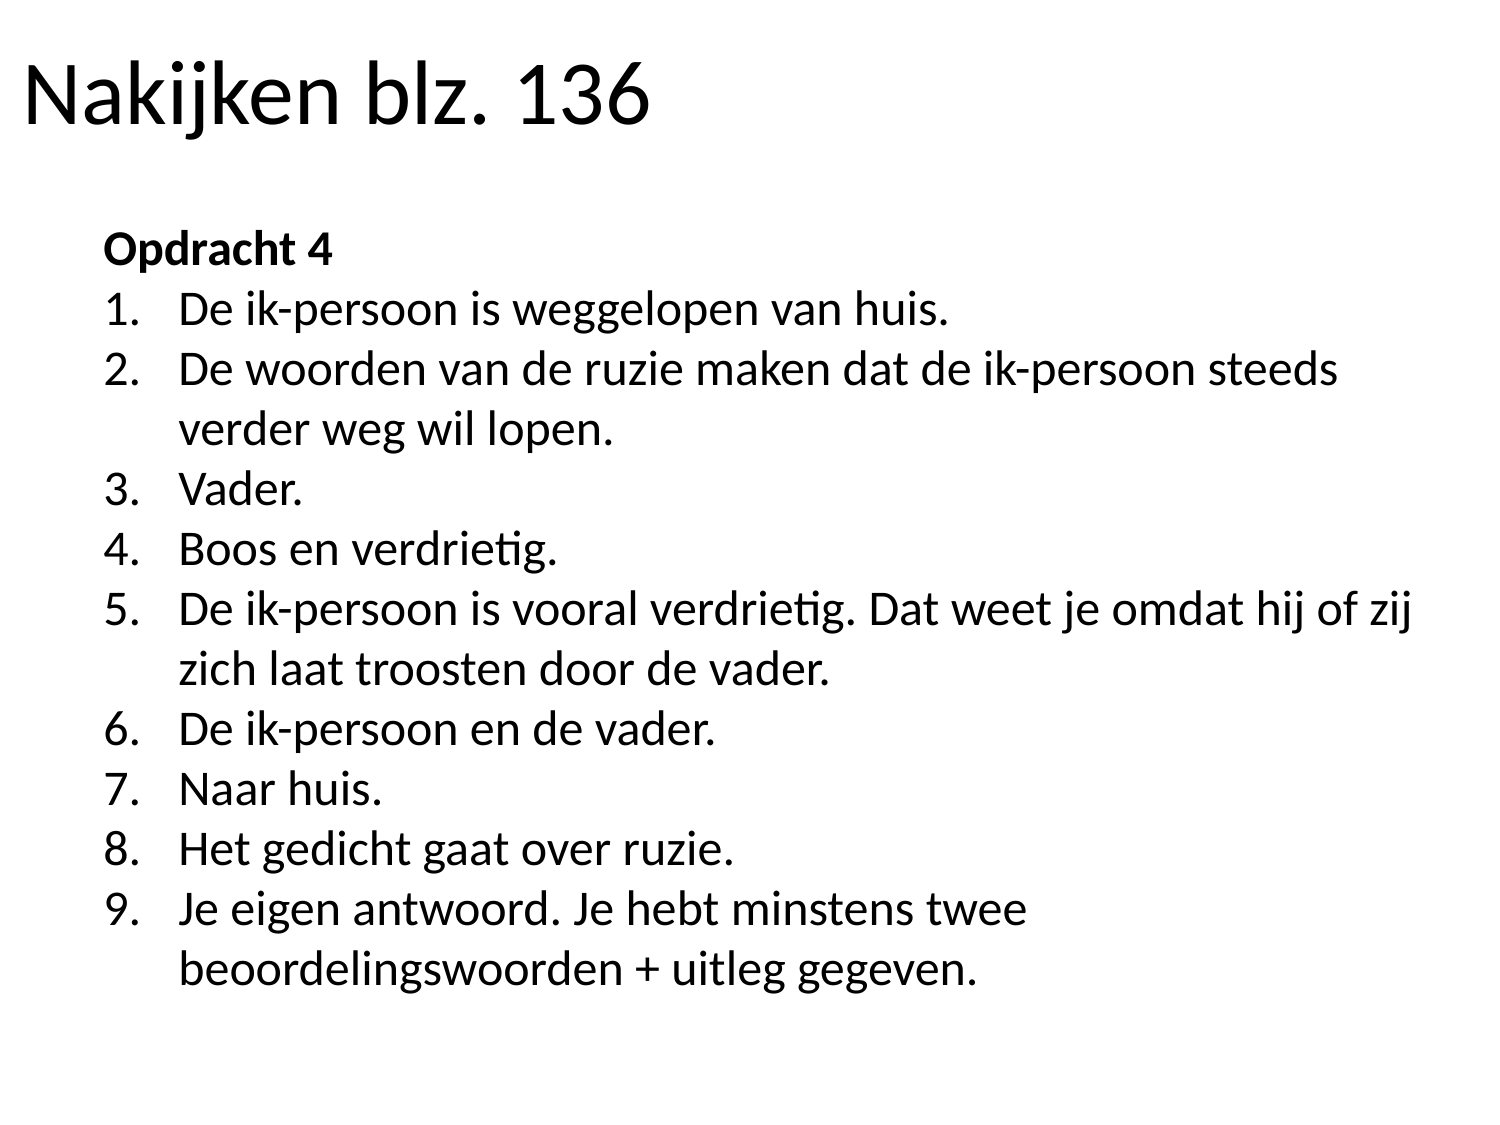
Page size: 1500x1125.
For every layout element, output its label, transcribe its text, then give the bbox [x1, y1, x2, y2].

text_box Opdracht 4 De ik-persoon is weggelopen van huis. De woorden van de ruzie maken dat de ik-persoon steeds verder weg wil lopen. Vader. Boos en verdrietig. De ik-persoon is vooral verdrietig. Dat weet je omdat hij of zij zich laat troosten door de vader. De ik-persoon en de vader. Naar huis. Het gedicht gaat over ruzie. Je eigen antwoord. Je hebt minstens twee beoordelingswoorden + uitleg gegeven. [88, 208, 1471, 1003]
title Nakijken blz. 136 [0, 0, 986, 209]
